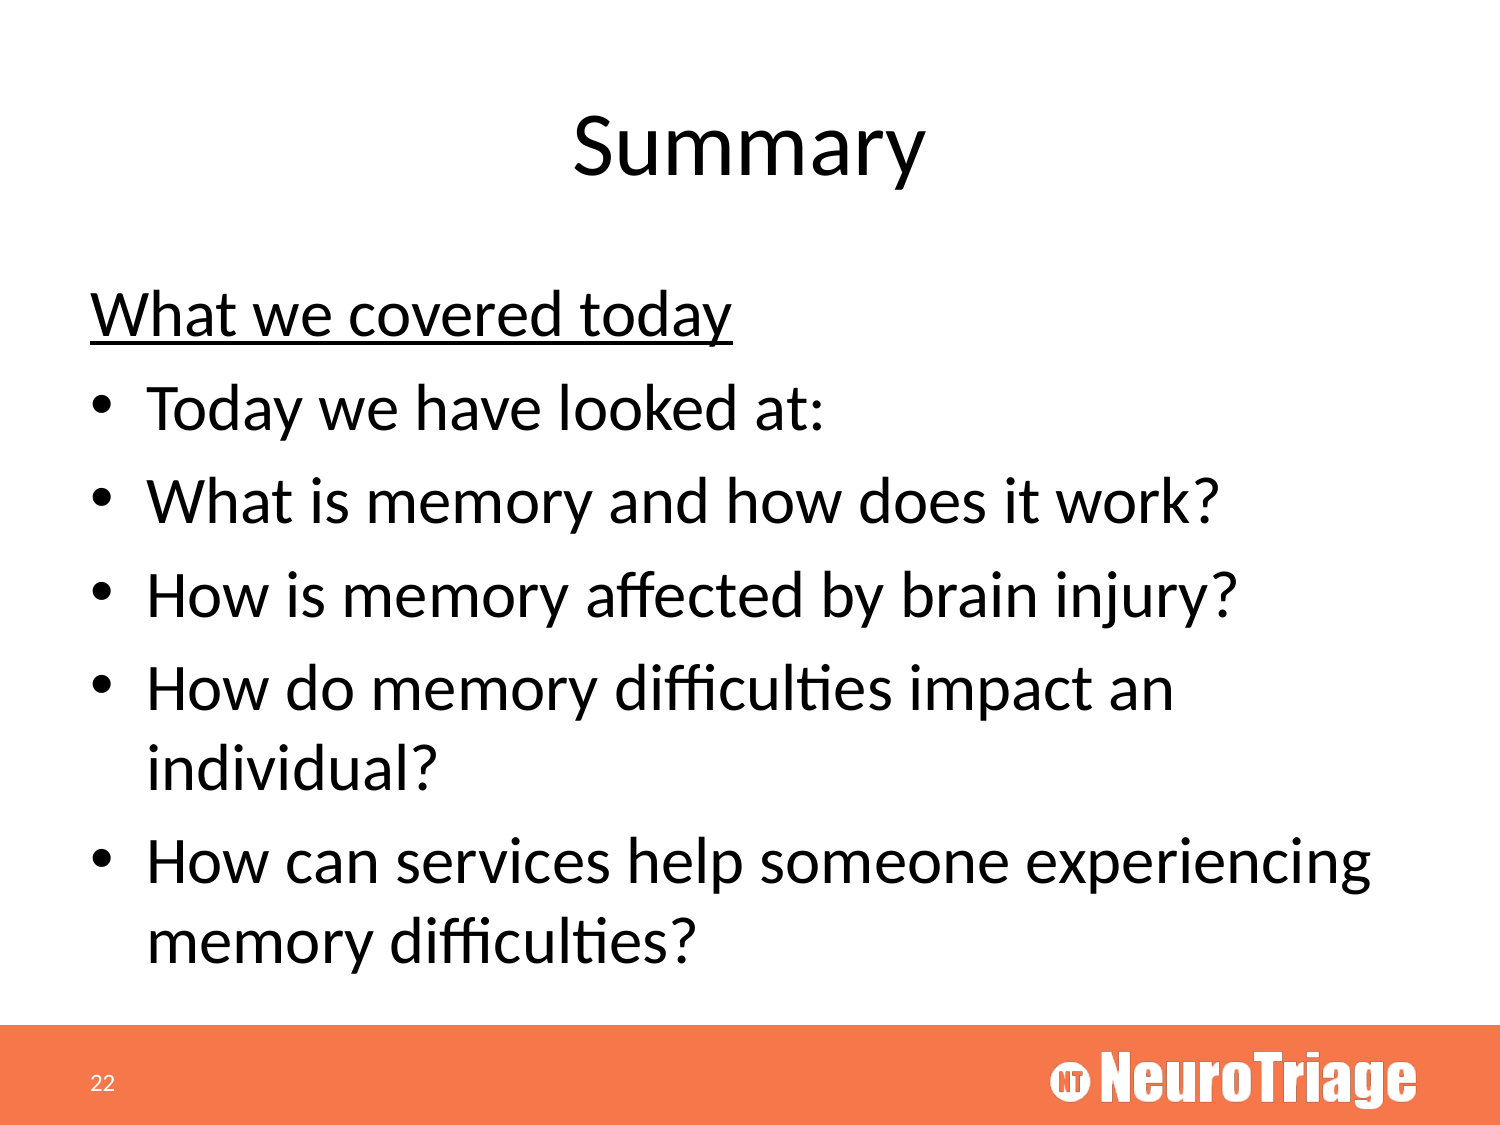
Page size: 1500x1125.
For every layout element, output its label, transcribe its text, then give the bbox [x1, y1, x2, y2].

picture [1037, 1030, 1425, 1125]
slide_number 22 [75, 1051, 425, 1112]
title Summary [75, 45, 1425, 233]
list What we covered today Today we have looked at: What is memory and how does it work? How is memory affected by brain injury? How do memory difficulties impact an individual? How can services help someone experiencing memory difficulties? [75, 262, 1425, 1005]
